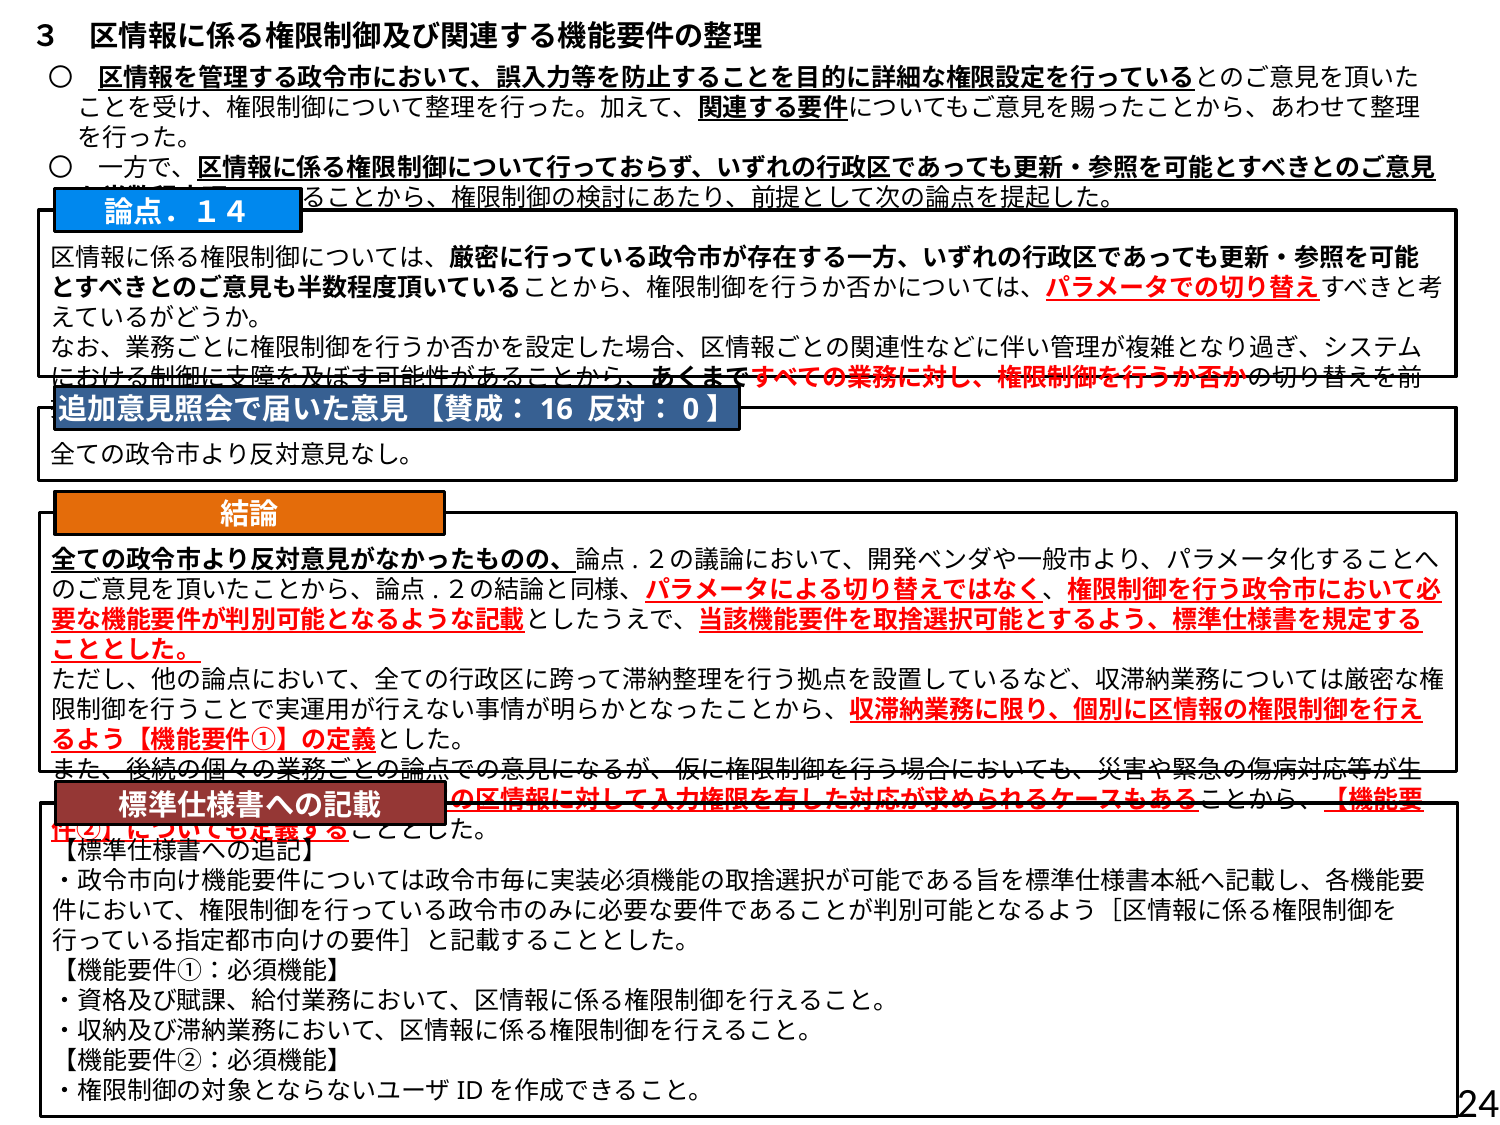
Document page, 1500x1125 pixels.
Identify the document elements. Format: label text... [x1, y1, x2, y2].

text_box 標準仕様書への記載 [54, 780, 448, 827]
text_box 〇 区情報を管理する政令市において、誤入力等を防止することを目的に詳細な権限設定を行っているとのご意見を頂いたことを受け、権限制御について整理を行った。加えて、関連する要件についてもご意見を賜ったことから、あわせて整理を行った。 〇 一方で、区情報に係る権限制御について行っておらず、いずれの行政区であっても更新・参照を可能とすべきとのご意見も半数程度頂いていることから、権限制御の検討にあたり、前提として次の論点を提起した。 [33, 54, 1457, 249]
text_box 追加意見照会で届いた意見 【賛成：16 反対：0】 [52, 384, 741, 431]
text_box 結論 [53, 489, 447, 536]
text_box 【標準仕様書への追記】 ・政令市向け機能要件については政令市毎に実装必須機能の取捨選択が可能である旨を標準仕様書本紙へ記載し、各機能要件において、権限制御を行っている政令市のみに必要な要件であることが判別可能となるよう［区情報に係る権限制御を行っている指定都市向けの要件］と記載することとした。 【機能要件①：必須機能】 ・資格及び賦課、給付業務において、区情報に係る権限制御を行えること。 ・収納及び滞納業務において、区情報に係る権限制御を行えること。 【機能要件②：必須機能】 ・権限制御の対象とならないユーザIDを作成できること。 [40, 803, 1458, 1117]
text_box 全ての政令市より反対意見なし。 [38, 407, 1457, 481]
slide_number 23 [1164, 1070, 1500, 1125]
text_box 全ての政令市より反対意見がなかったものの、論点.２の議論において、開発ベンダや一般市より、パラメータ化することへのご意見を頂いたことから、論点.２の結論と同様、パラメータによる切り替えではなく、権限制御を行う政令市において必要な機能要件が判別可能となるような記載としたうえで、当該機能要件を取捨選択可能とするよう、標準仕様書を規定することとした。 ただし、他の論点において、全ての行政区に跨って滞納整理を行う拠点を設置しているなど、収滞納業務については厳密な権限制御を行うことで実運用が行えない事情が明らかとなったことから、収滞納業務に限り、個別に区情報の権限制御を行えるよう【機能要件①】の定義とした。 また、後続の個々の業務ごとの論点での意見になるが、仮に権限制御を行う場合においても、災害や緊急の傷病対応等が生じた場合は、行政区に関わらず全ての区情報に対して入力権限を有した対応が求められるケースもあることから、【機能要件②】についても定義することとした。 [39, 512, 1457, 772]
text_box 論点．１４ [52, 187, 303, 234]
text_box 区情報に係る権限制御については、厳密に行っている政令市が存在する一方、いずれの行政区であっても更新・参照を可能とすべきとのご意見も半数程度頂いていることから、権限制御を行うか否かについては、パラメータでの切り替えすべきと考えているがどうか。 なお、業務ごとに権限制御を行うか否かを設定した場合、区情報ごとの関連性などに伴い管理が複雑となり過ぎ、システムにおける制御に支障を及ぼす可能性があることから、あくまですべての業務に対し、権限制御を行うか否かの切り替えを前提に検討を進めたいと考えている。 [38, 210, 1457, 377]
text_box ３ 区情報に係る権限制御及び関連する機能要件の整理 [16, 2, 1440, 49]
